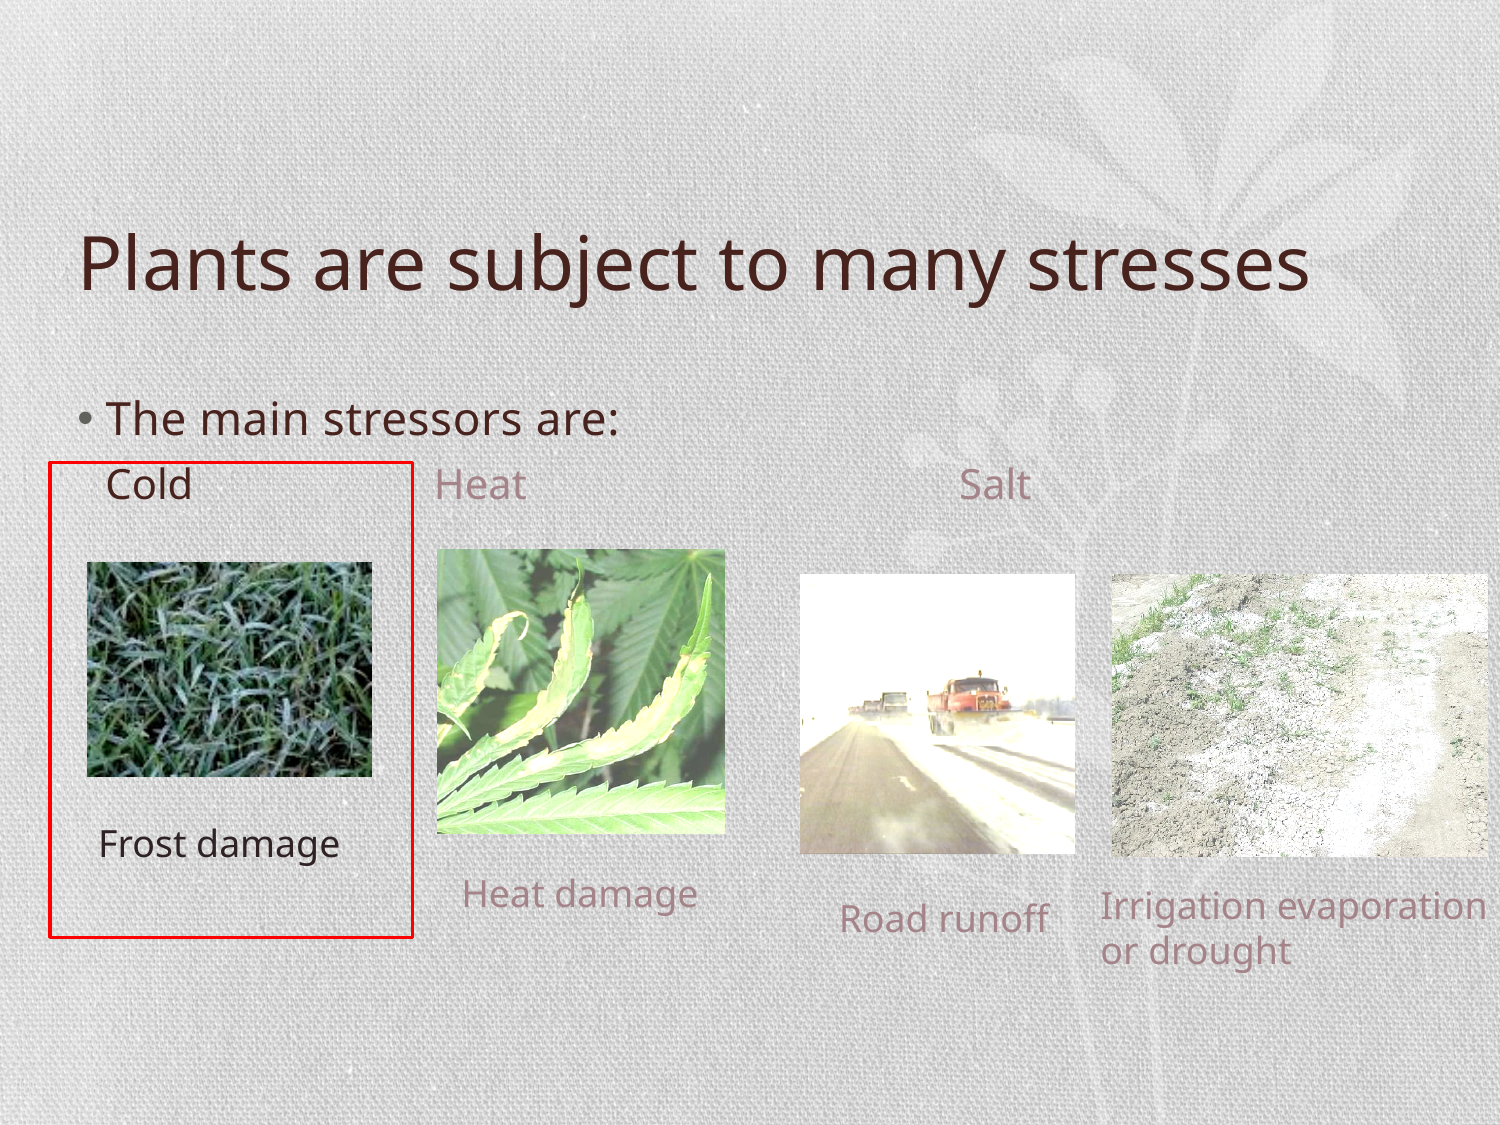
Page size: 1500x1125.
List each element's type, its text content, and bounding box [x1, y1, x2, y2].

text_box [48, 461, 414, 939]
text_box Irrigation evaporation or drought [1085, 874, 1500, 980]
text_box Heat damage [446, 862, 714, 923]
picture [1112, 574, 1488, 857]
picture [437, 549, 726, 834]
text_box Road runoff [823, 887, 1064, 948]
title Plants are subject to many stresses [62, 125, 1413, 313]
list The main stressors are: Cold Heat Salt [62, 382, 1413, 1125]
picture [87, 562, 372, 777]
picture [799, 574, 1076, 854]
